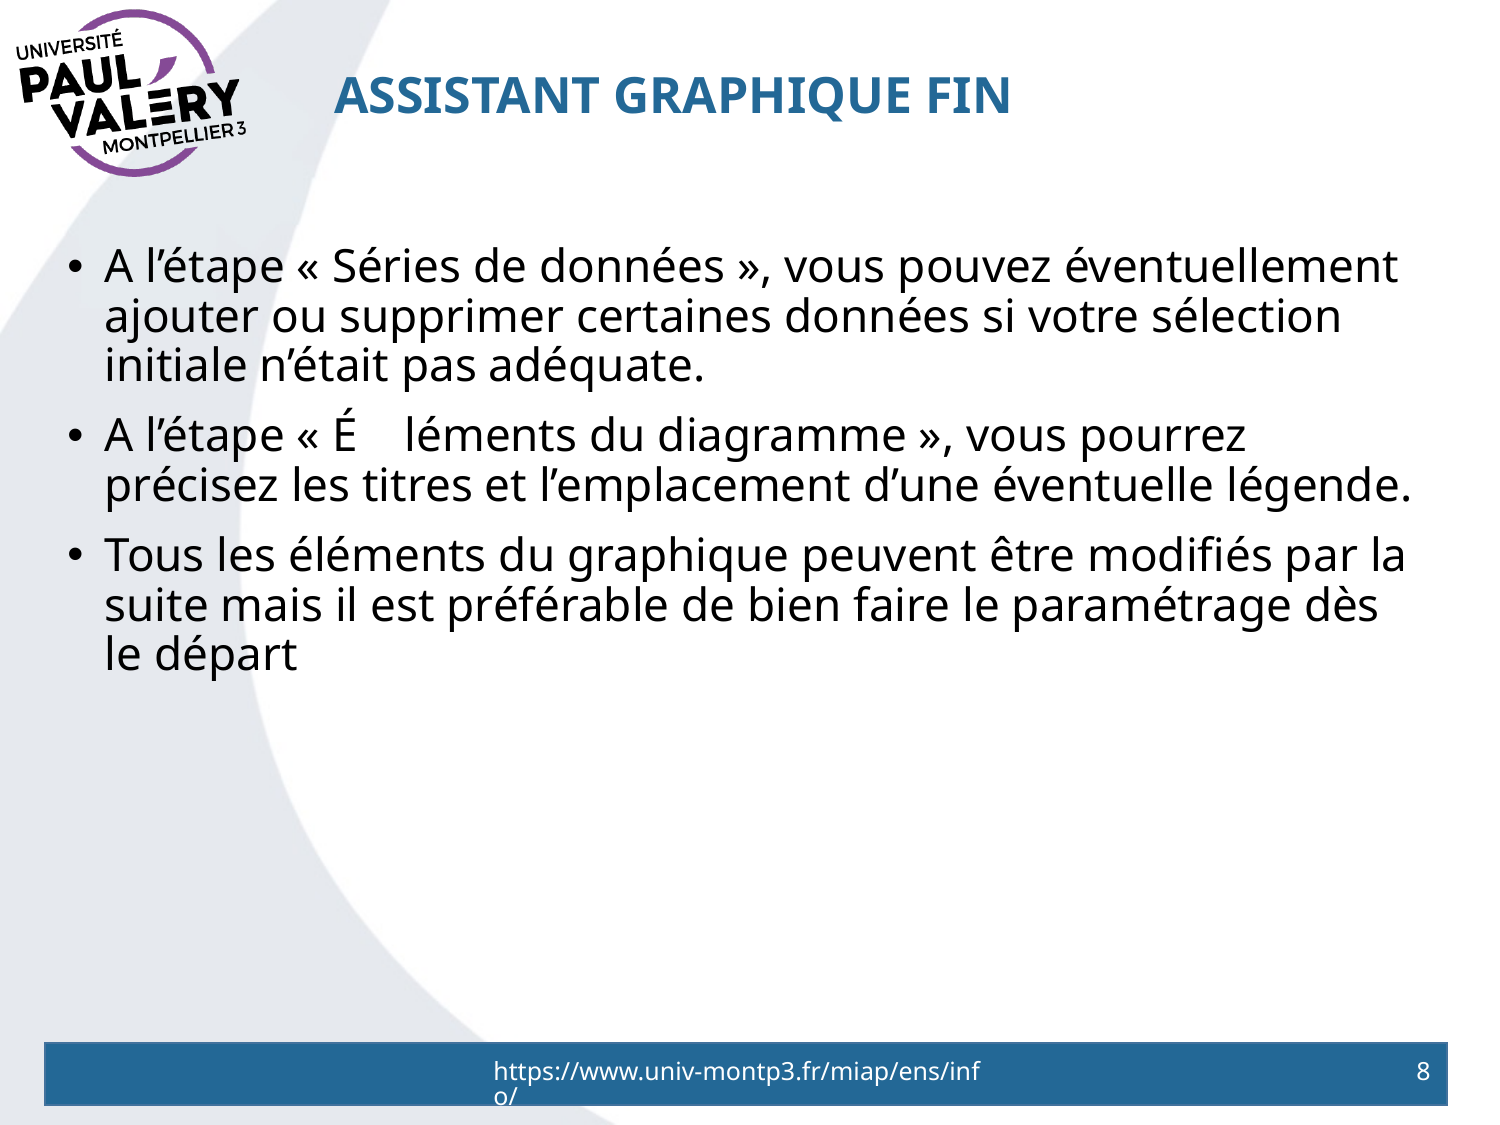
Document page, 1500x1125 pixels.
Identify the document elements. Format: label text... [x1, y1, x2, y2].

title Assistant graphique fin [319, 28, 1446, 168]
footer https://www.univ-montp3.fr/miap/ens/info/ [478, 1042, 1004, 1103]
slide_number 8 [1107, 1042, 1446, 1103]
list A l’étape « Séries de données », vous pouvez éventuellement ajouter ou supprimer certaines données si votre sélection initiale n’était pas adéquate. A l’étape « É léments du diagramme », vous pourrez précisez les titres et l’emplacement d’une éventuelle légende. Tous les éléments du graphique peuvent être modifiés par la suite mais il est préférable de bien faire le paramétrage dès le départ [52, 235, 1446, 1001]
picture [0, 0, 1500, 1125]
